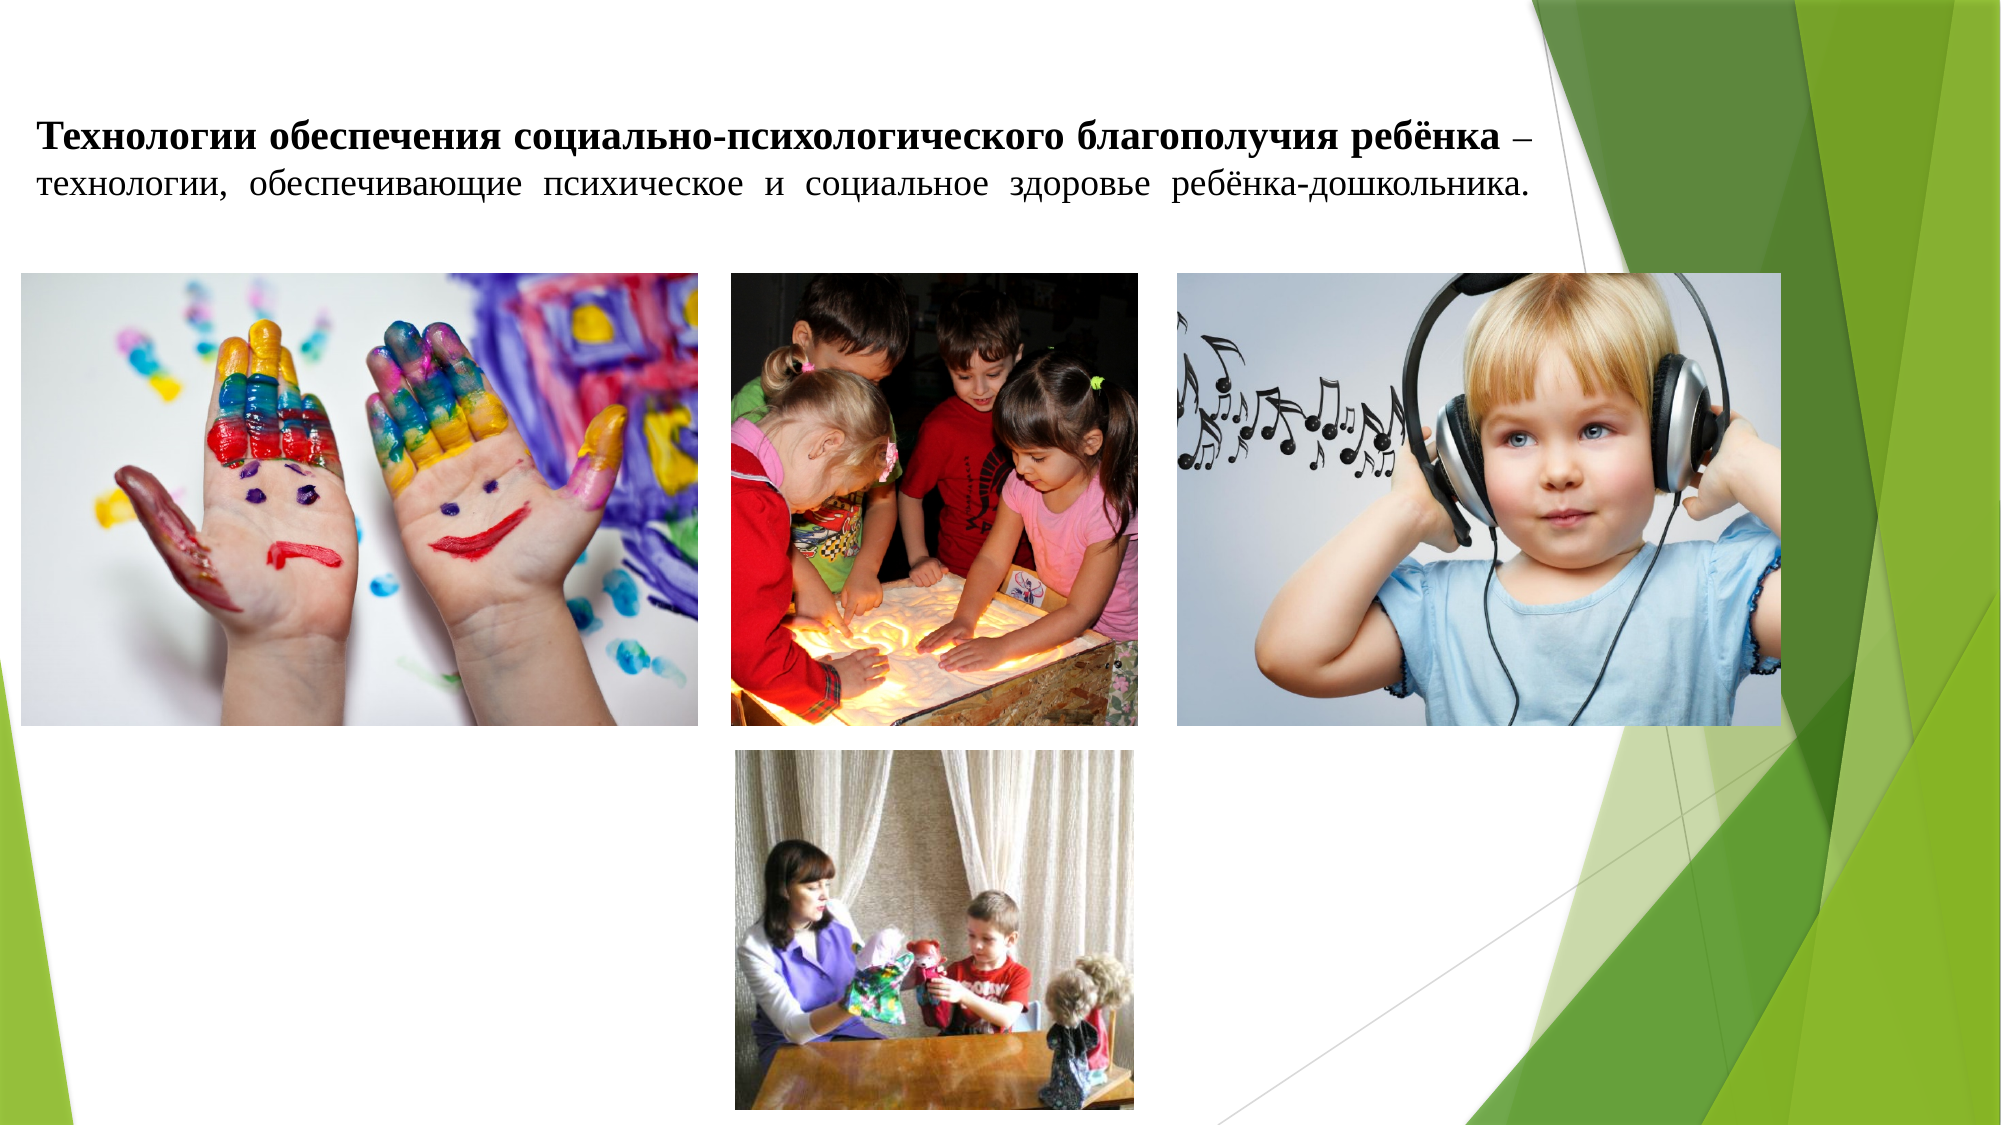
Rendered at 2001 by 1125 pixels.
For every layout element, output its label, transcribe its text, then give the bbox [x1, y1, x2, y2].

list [735, 749, 1134, 1110]
title Технологии обеспечения социально-психологического благополучия ребёнка – технологии, обеспечивающие психическое и социальное здоровье ребёнка-дошкольника. [21, 99, 1547, 216]
picture [20, 272, 699, 727]
picture [731, 272, 1138, 727]
picture [1177, 272, 1781, 727]
